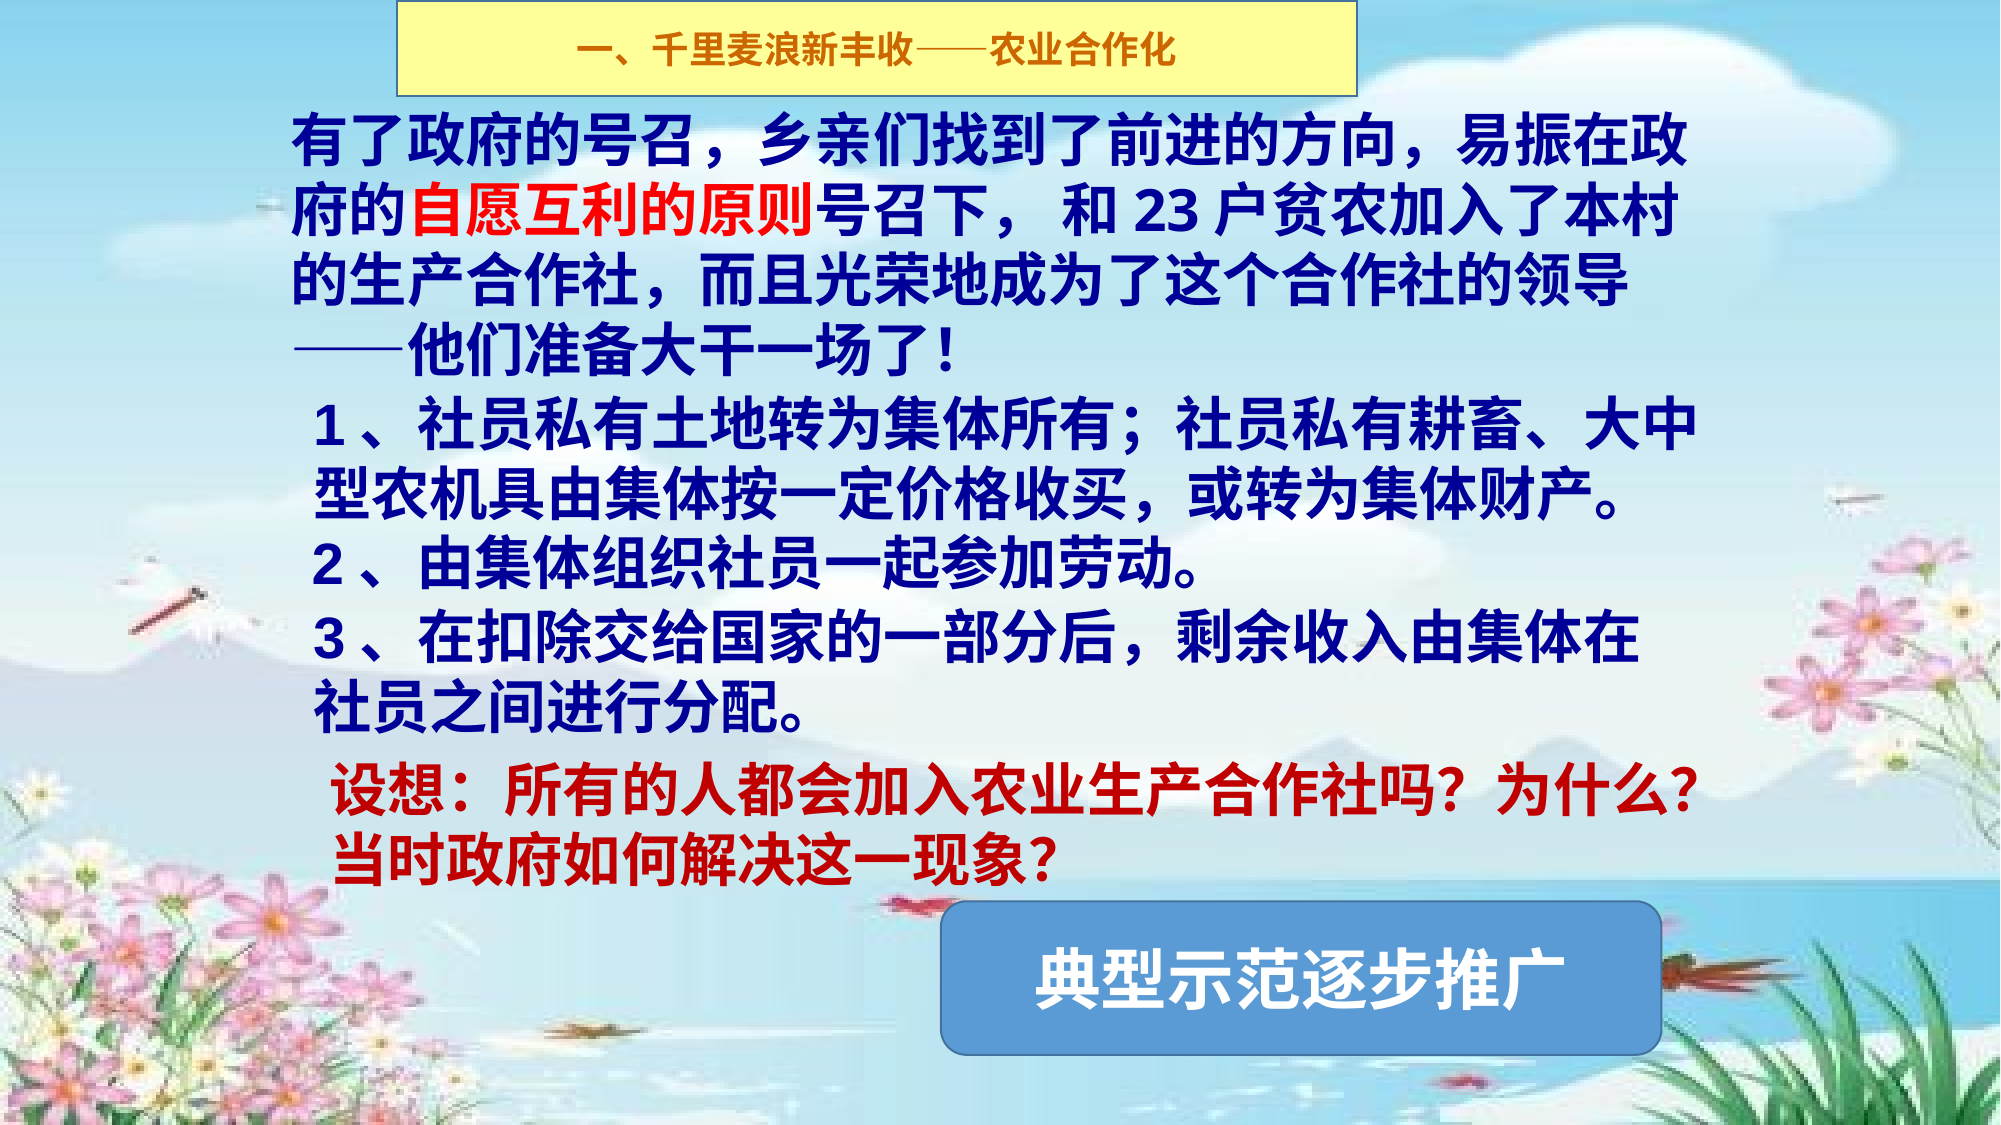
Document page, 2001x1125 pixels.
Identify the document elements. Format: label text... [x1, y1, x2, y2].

text_box 1、社员私有土地转为集体所有；社员私有耕畜、大中型农机具由集体按一定价格收买，或转为集体财产。 [298, 379, 1724, 535]
text_box 一、千里麦浪新丰收——农业合作化 [396, 0, 1358, 97]
text_box 2、由集体组织社员一起参加劳动。 [296, 519, 1247, 604]
text_box 典型示范逐步推广 [939, 900, 1663, 1056]
picture [0, 0, 2001, 1125]
text_box 有了政府的号召，乡亲们找到了前进的方向，易振在政府的自愿互利的原则号召下， 和23户贫农加入了本村的生产合作社，而且光荣地成为了这个合作社的领导——他们准备大干一场了！ [275, 95, 1707, 391]
text_box 设想：所有的人都会加入农业生产合作社吗？为什么？当时政府如何解决这一现象？ [314, 745, 1695, 901]
text_box 3、在扣除交给国家的一部分后，剩余收入由集体在社员之间进行分配。 [298, 592, 1711, 748]
